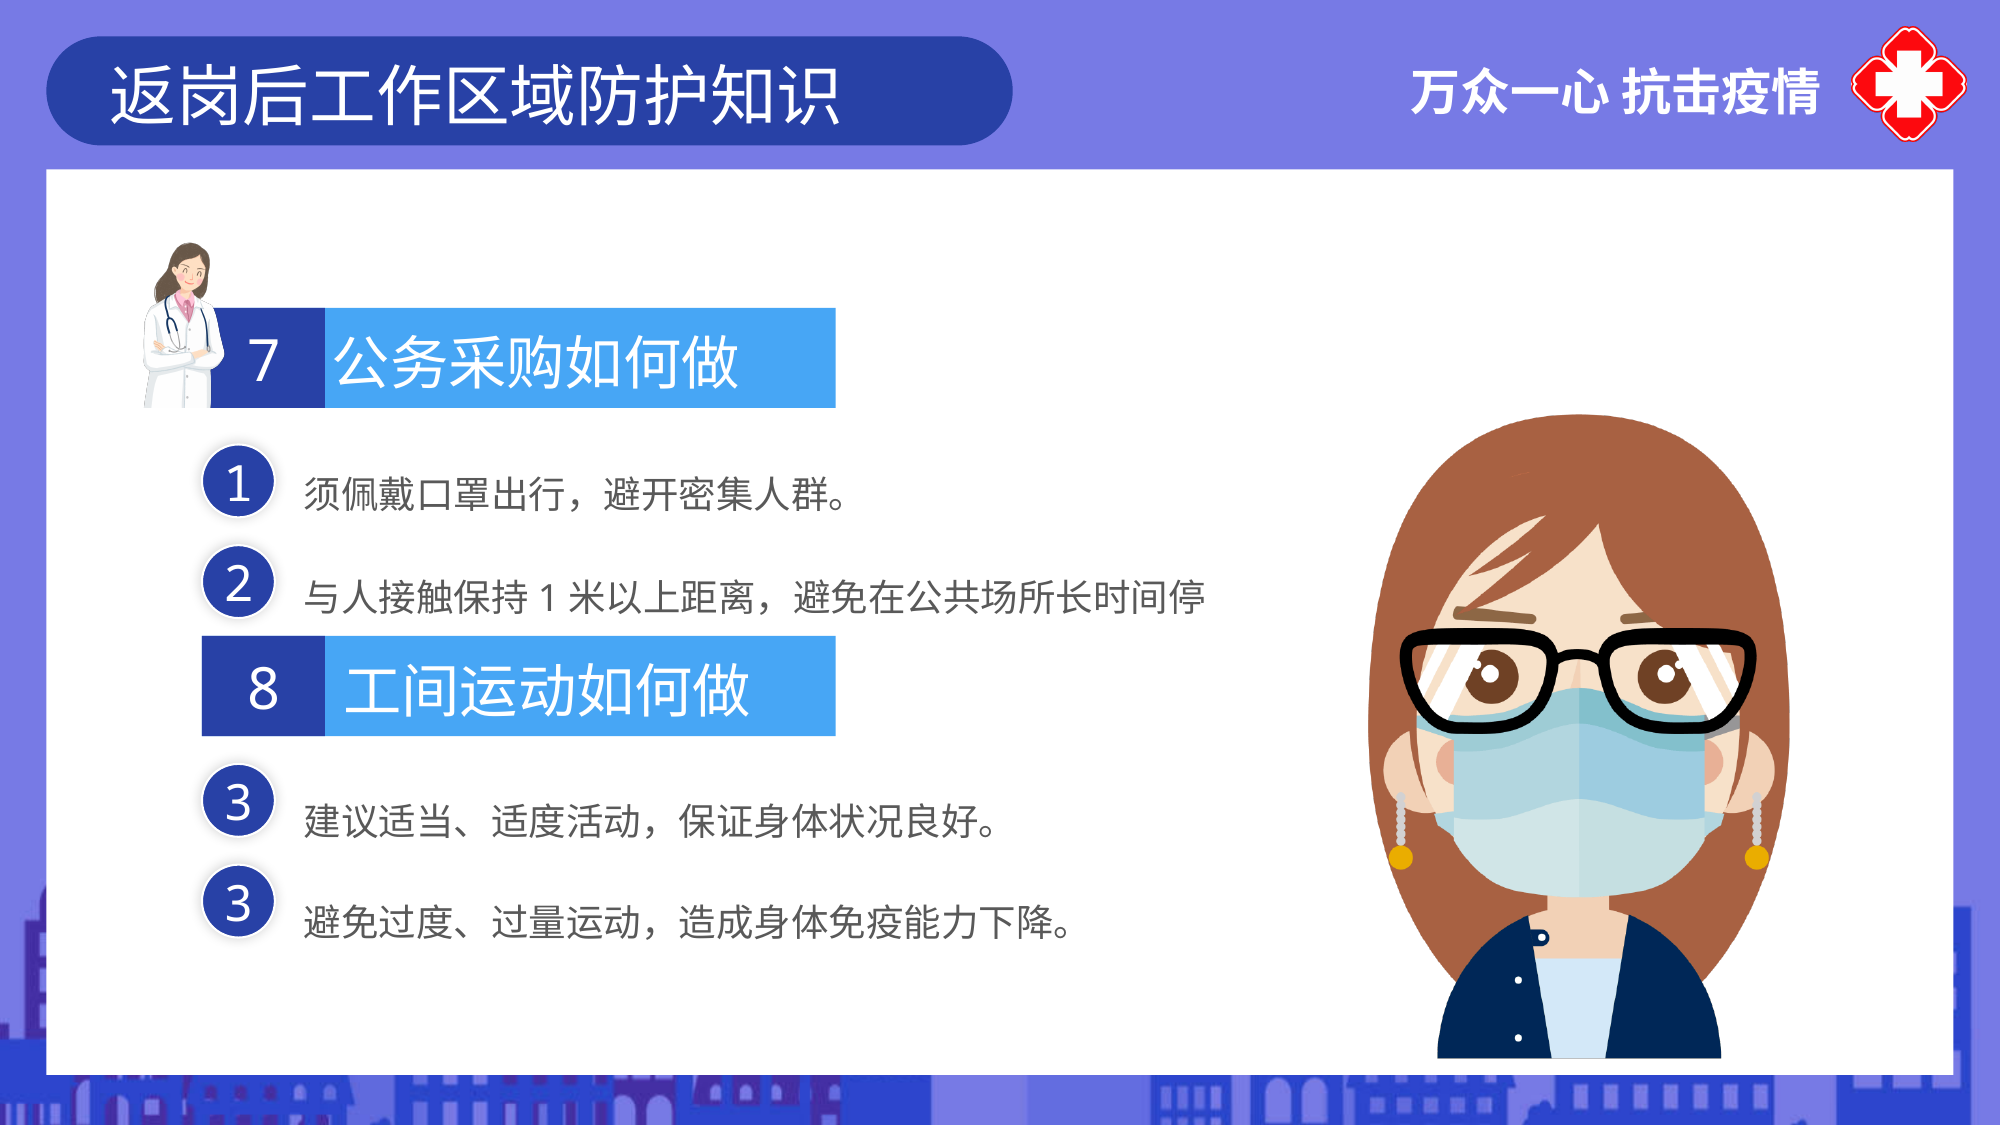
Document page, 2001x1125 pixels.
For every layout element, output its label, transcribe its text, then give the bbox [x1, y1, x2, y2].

text_box 工间运动如何做 [328, 646, 833, 732]
text_box [45, 35, 1014, 147]
text_box 避免过度、过量运动，造成身体免疫能力下降。 [289, 868, 1117, 951]
text_box 须佩戴口罩出行，避开密集人群。 [289, 441, 1090, 524]
text_box 3 [201, 864, 275, 938]
text_box [326, 307, 837, 409]
text_box 1 [201, 444, 275, 518]
text_box 2 [201, 545, 275, 619]
picture [0, 0, 2000, 1125]
text_box 建议适当、适度活动，保证身体状况良好。 [289, 767, 1044, 851]
text_box 7 [201, 307, 326, 409]
text_box 3 [201, 763, 275, 837]
text_box 公务采购如何做 [317, 318, 821, 404]
text_box 8 [201, 635, 326, 737]
text_box 返岗后工作区域防护知识 [94, 45, 965, 141]
text_box 与人接触保持1米以上距离，避免在公共场所长时间停留。 [289, 544, 1157, 694]
text_box [326, 635, 837, 737]
